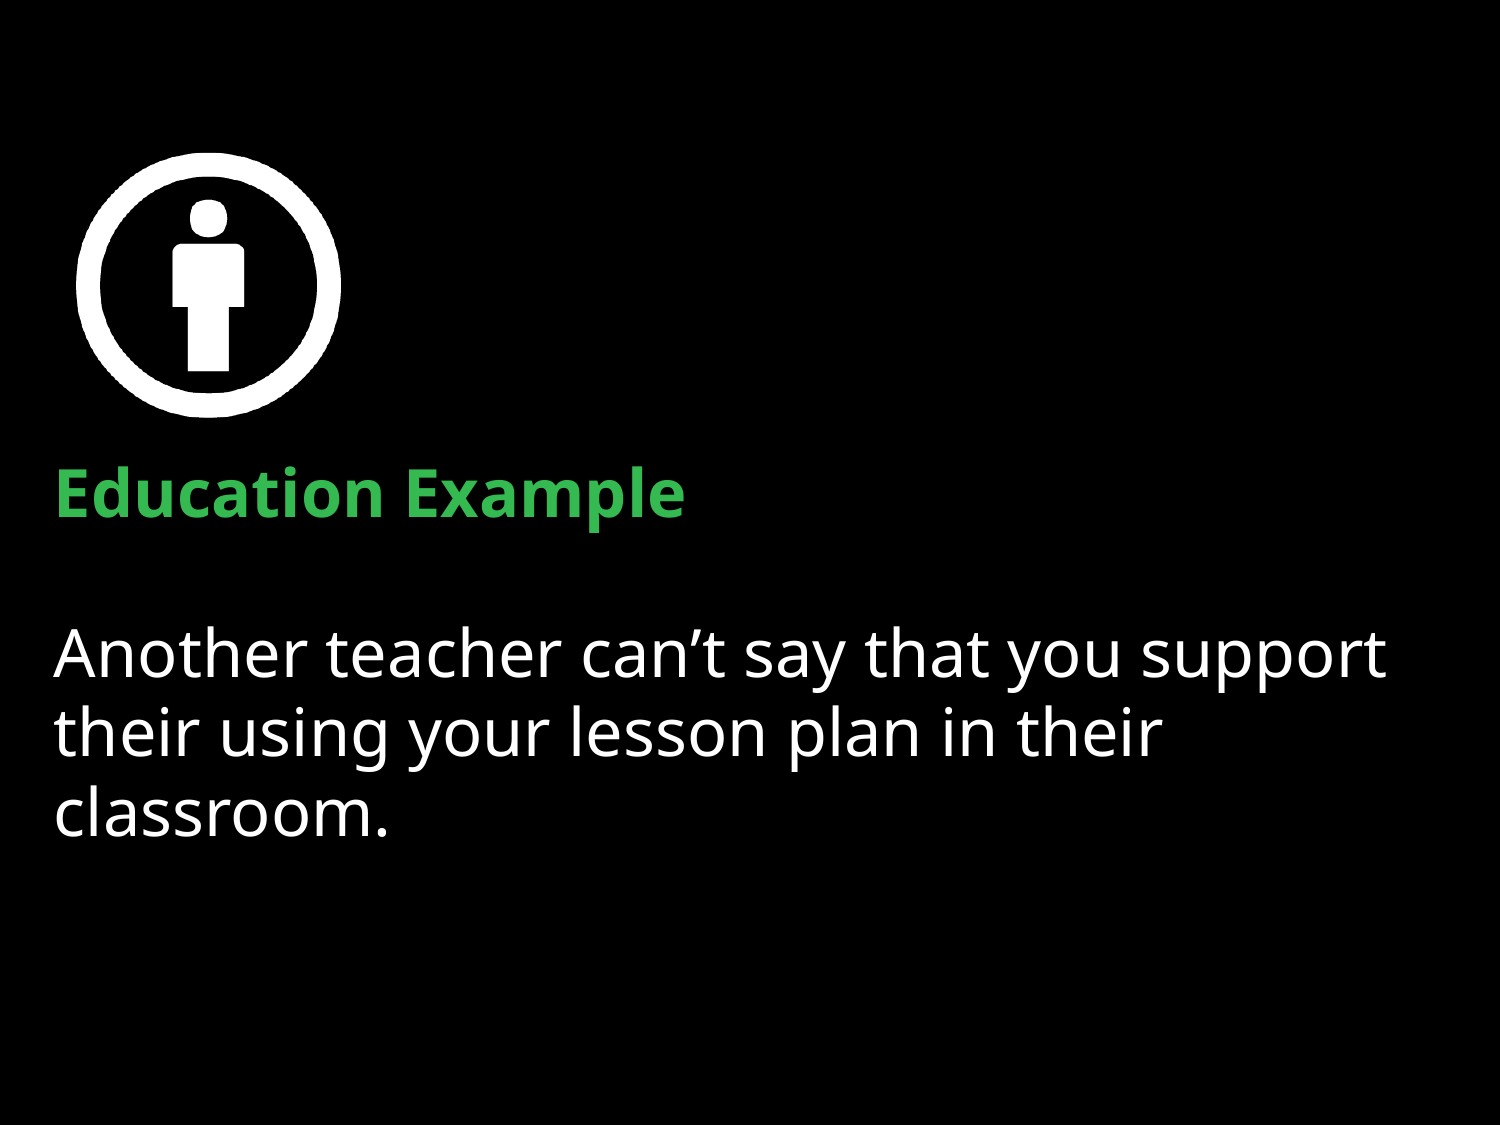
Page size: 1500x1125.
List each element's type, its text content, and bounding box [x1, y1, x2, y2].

picture [49, 128, 367, 447]
text_box Education Example Another teacher can’t say that you support their using your lesson plan in their classroom. [49, 446, 1450, 949]
